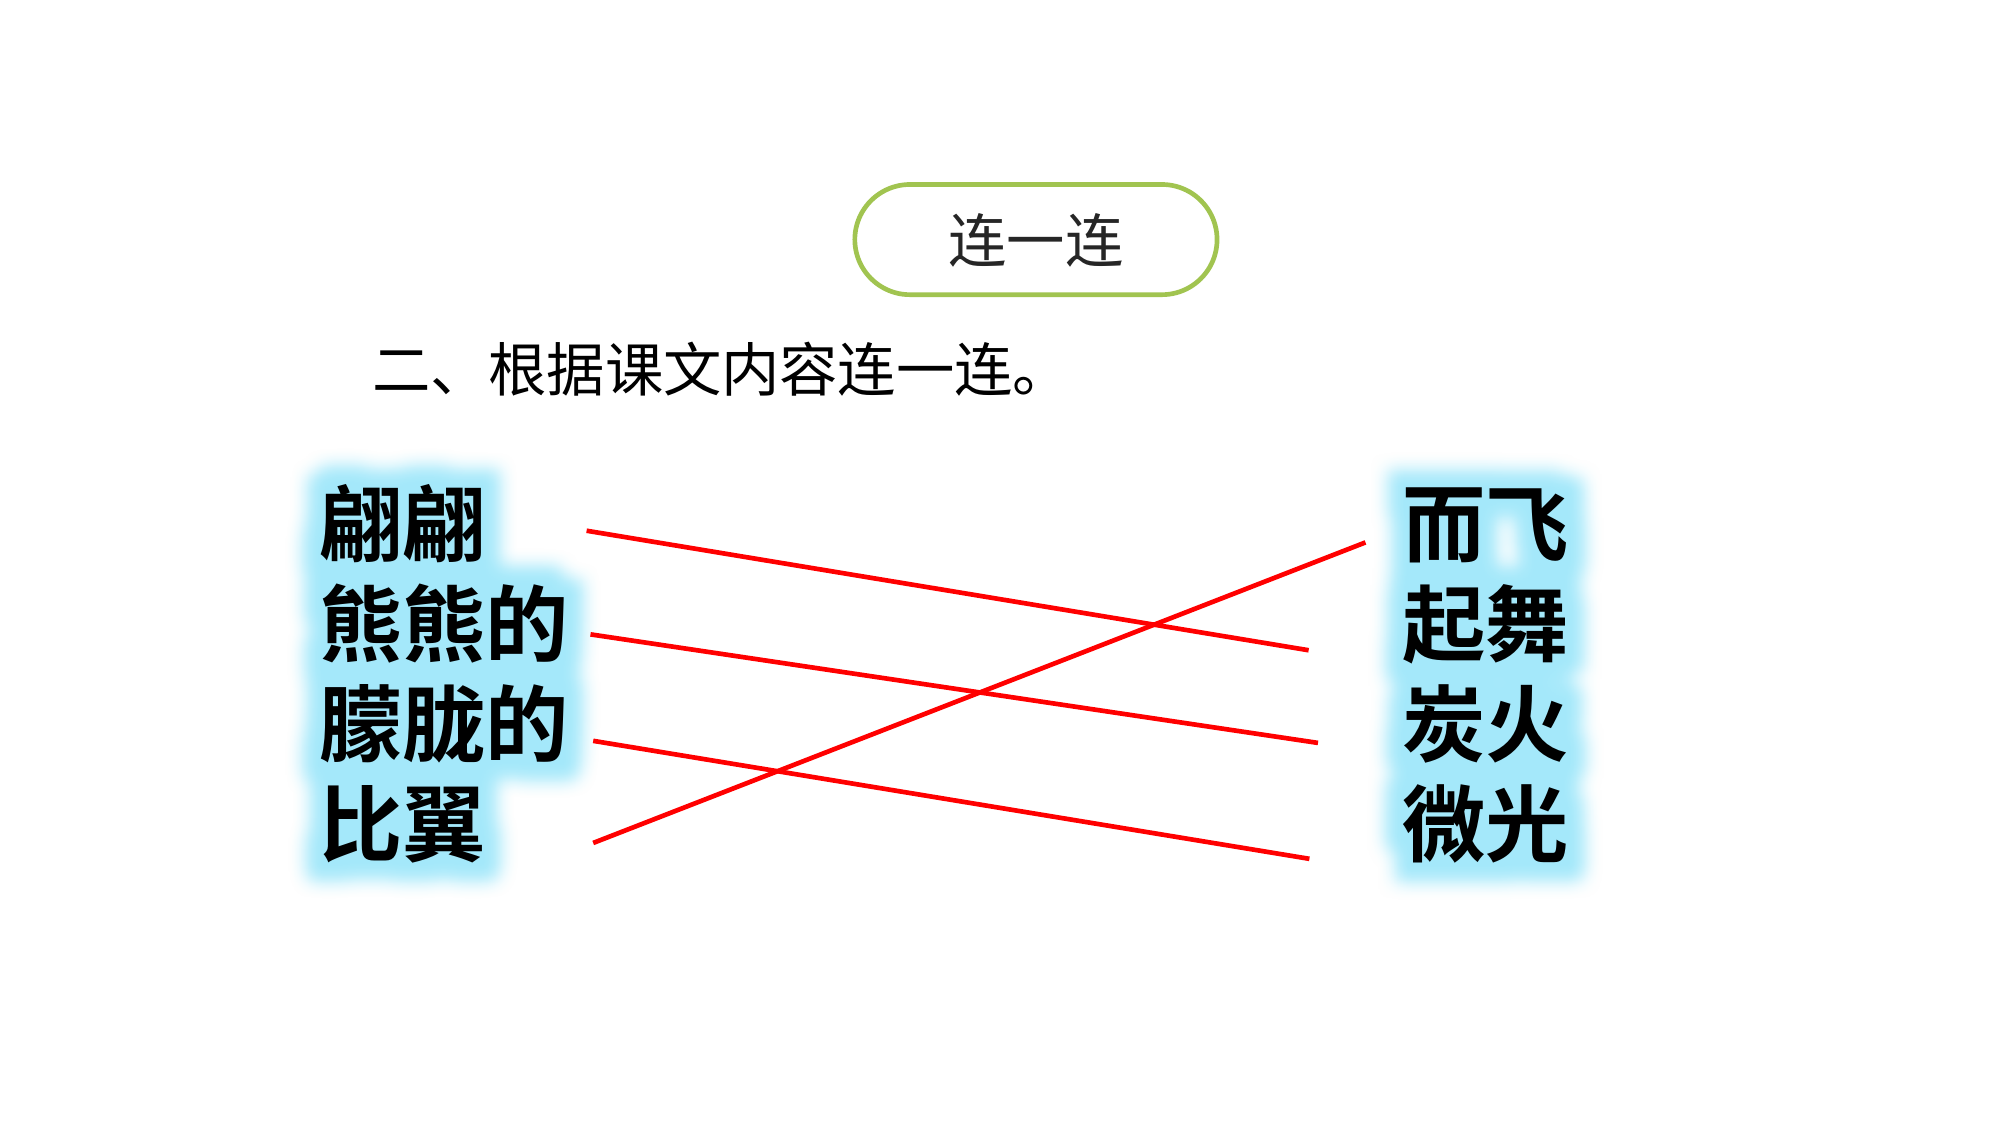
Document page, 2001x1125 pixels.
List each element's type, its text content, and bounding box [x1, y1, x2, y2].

text_box 二、根据课文内容连一连。 [357, 325, 1100, 411]
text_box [586, 530, 1309, 633]
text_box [592, 850, 1310, 860]
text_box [593, 542, 1366, 844]
text_box 连一连 [852, 182, 1220, 297]
text_box 而飞 起舞 炭火 微光 [1387, 464, 1624, 980]
text_box 翩翩 熊熊的 朦胧的 比翼 [304, 464, 640, 880]
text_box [590, 634, 1319, 744]
